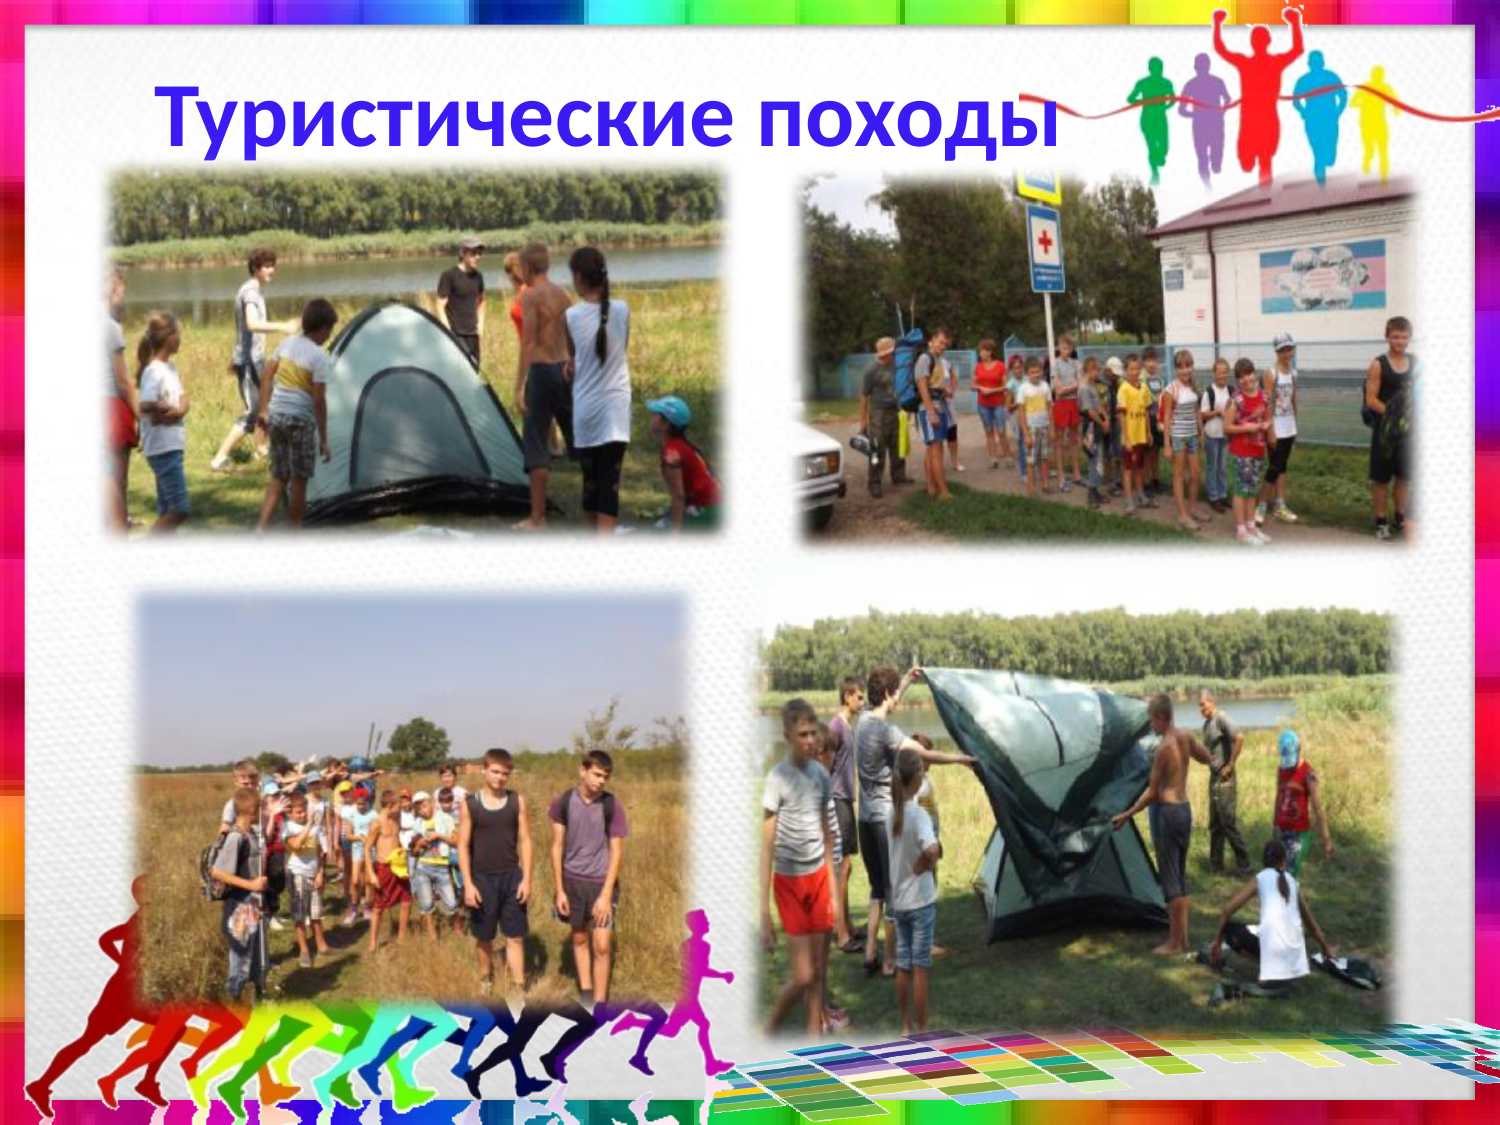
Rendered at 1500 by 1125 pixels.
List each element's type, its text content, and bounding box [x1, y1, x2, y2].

picture [0, 0, 1500, 1125]
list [93, 152, 739, 552]
title Туристические походы [23, 46, 1196, 235]
